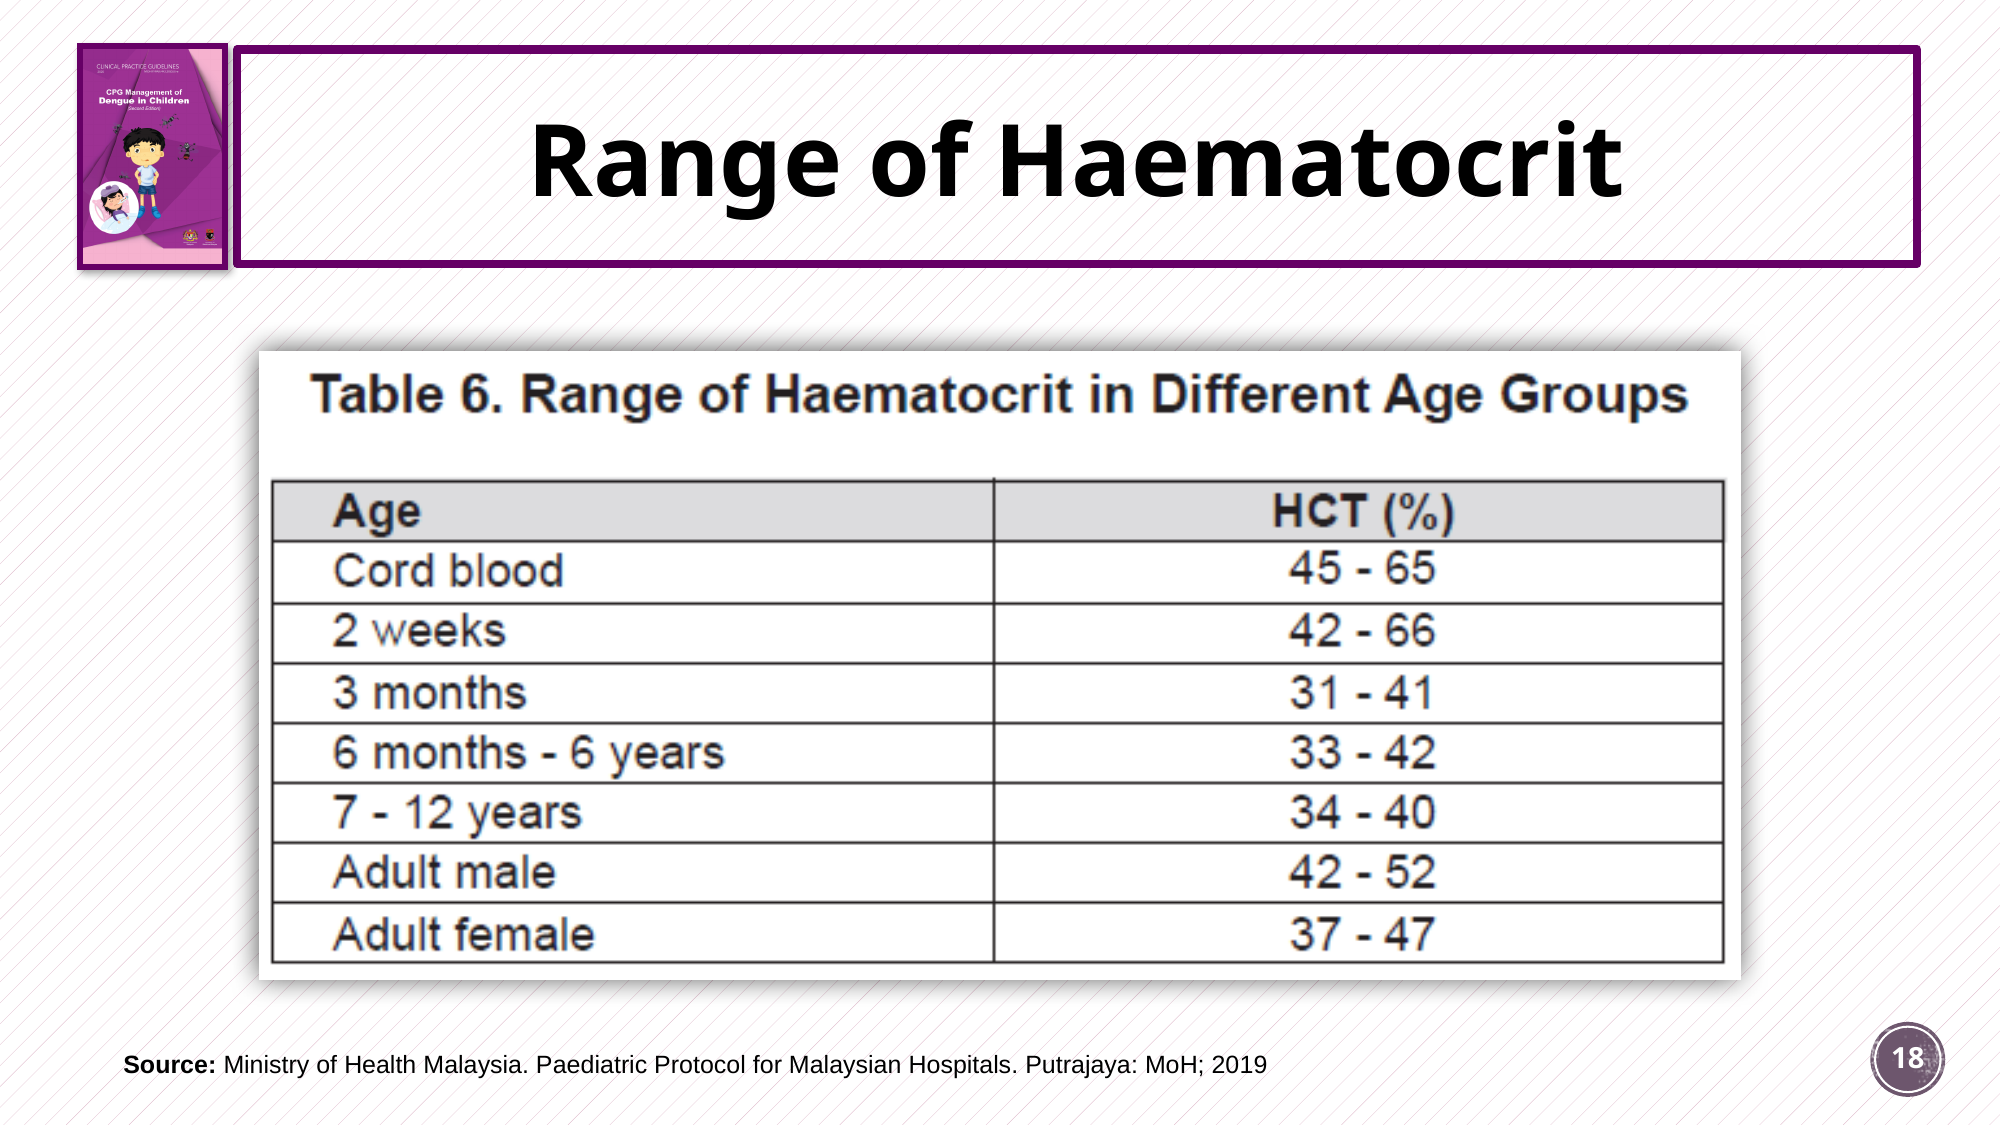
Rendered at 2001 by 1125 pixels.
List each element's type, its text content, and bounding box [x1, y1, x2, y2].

text_box Range of Haematocrit [237, 49, 1918, 264]
picture [259, 351, 1739, 979]
text_box Source: Ministry of Health Malaysia. Paediatric Protocol for Malaysian Hospitals. Putrajaya: MoH; 2019 [108, 1028, 1856, 1100]
slide_number 18 [1856, 1028, 1961, 1089]
picture [83, 49, 222, 264]
